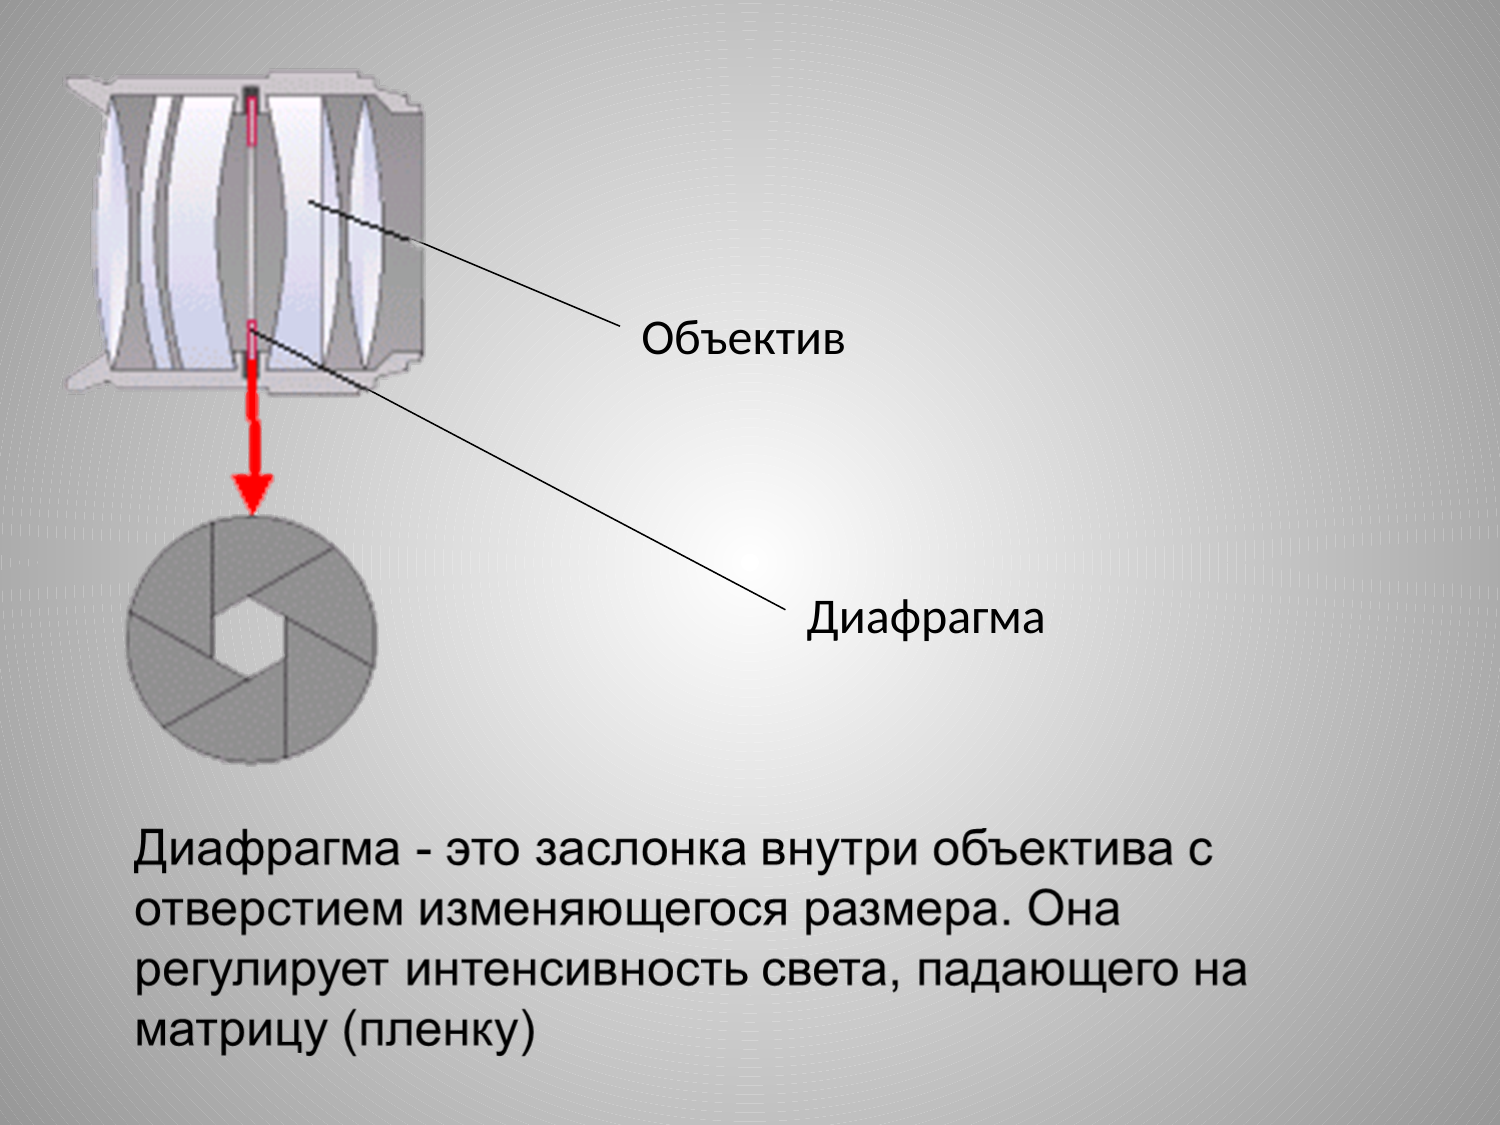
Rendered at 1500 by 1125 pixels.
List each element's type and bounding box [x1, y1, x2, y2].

picture [104, 801, 1396, 1089]
text_box [34, 41, 1063, 799]
